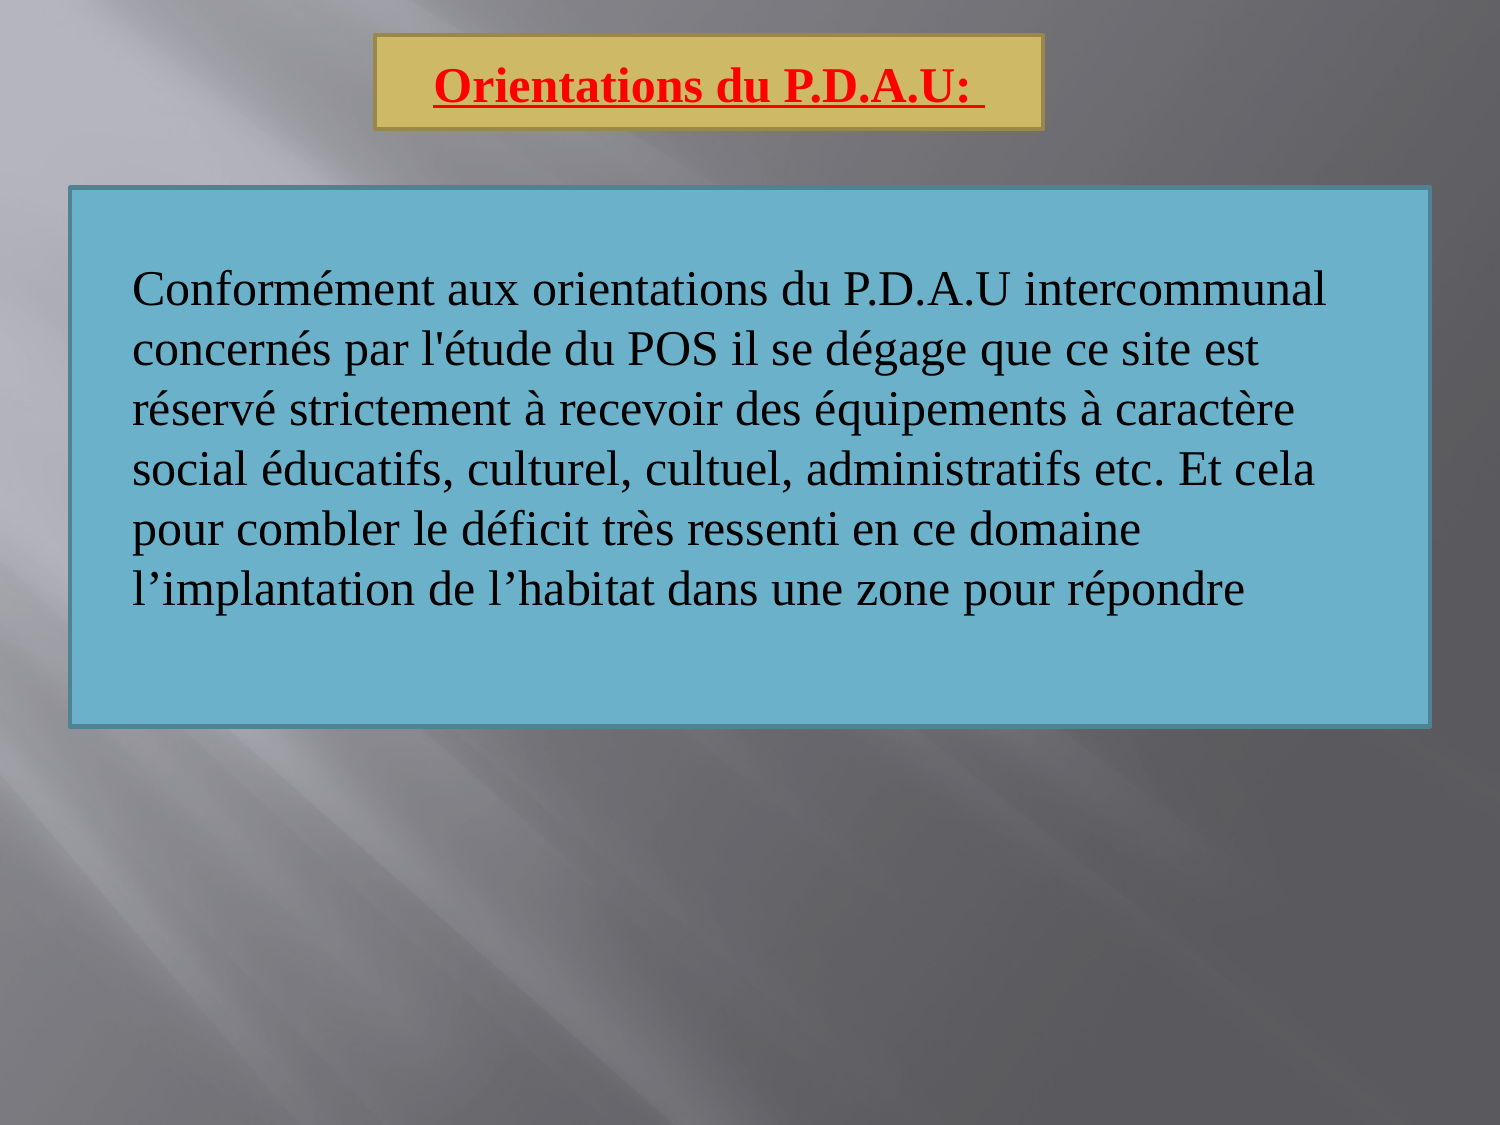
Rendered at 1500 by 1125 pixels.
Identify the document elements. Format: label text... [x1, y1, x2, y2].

text_box Conformément aux orientations du P.D.A.U intercommunal concernés par l'étude du POS il se dégage que ce site est réservé strictement à recevoir des équipements à caractère social éducatifs, culturel, cultuel, administratifs etc. Et cela pour combler le déficit très ressenti en ce domaine l’implantation de l’habitat dans une zone pour répondre [117, 247, 1395, 623]
text_box Orientations du P.D.A.U: [373, 33, 1045, 131]
text_box [68, 185, 1432, 729]
